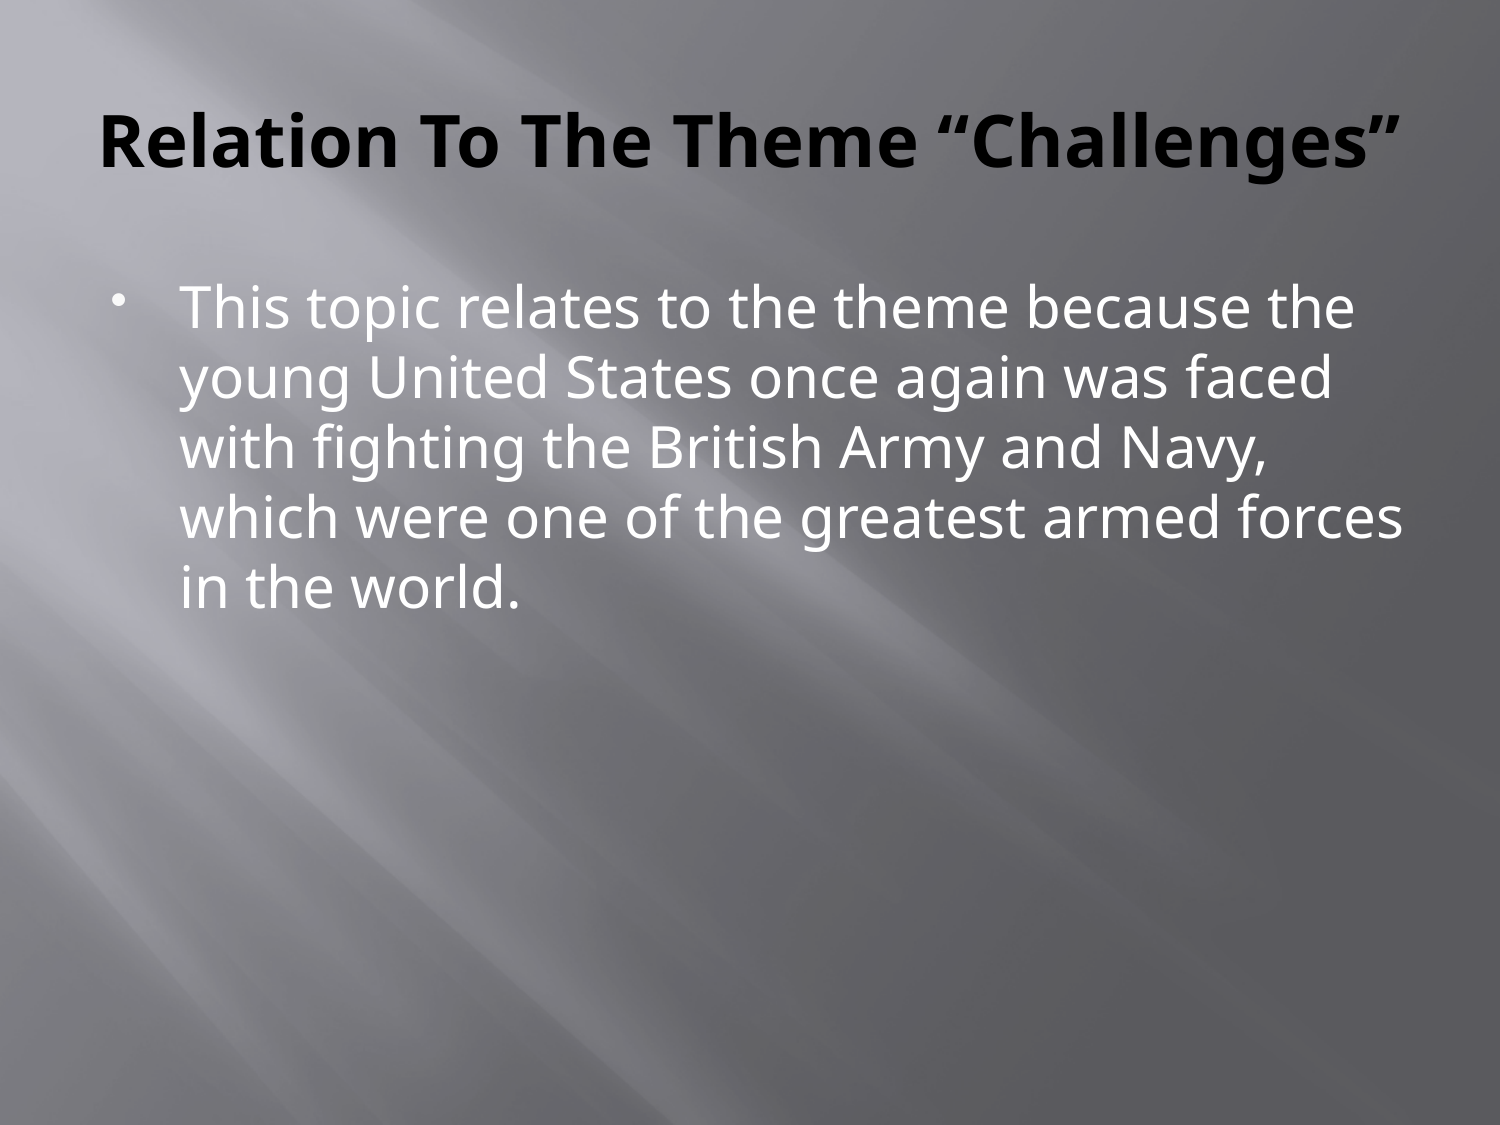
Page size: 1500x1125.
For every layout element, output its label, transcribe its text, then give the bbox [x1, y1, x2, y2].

list This topic relates to the theme because the young United States once again was faced with fighting the British Army and Navy, which were one of the greatest armed forces in the world. [75, 262, 1425, 1035]
title Relation To The Theme “Challenges” [75, 45, 1425, 233]
